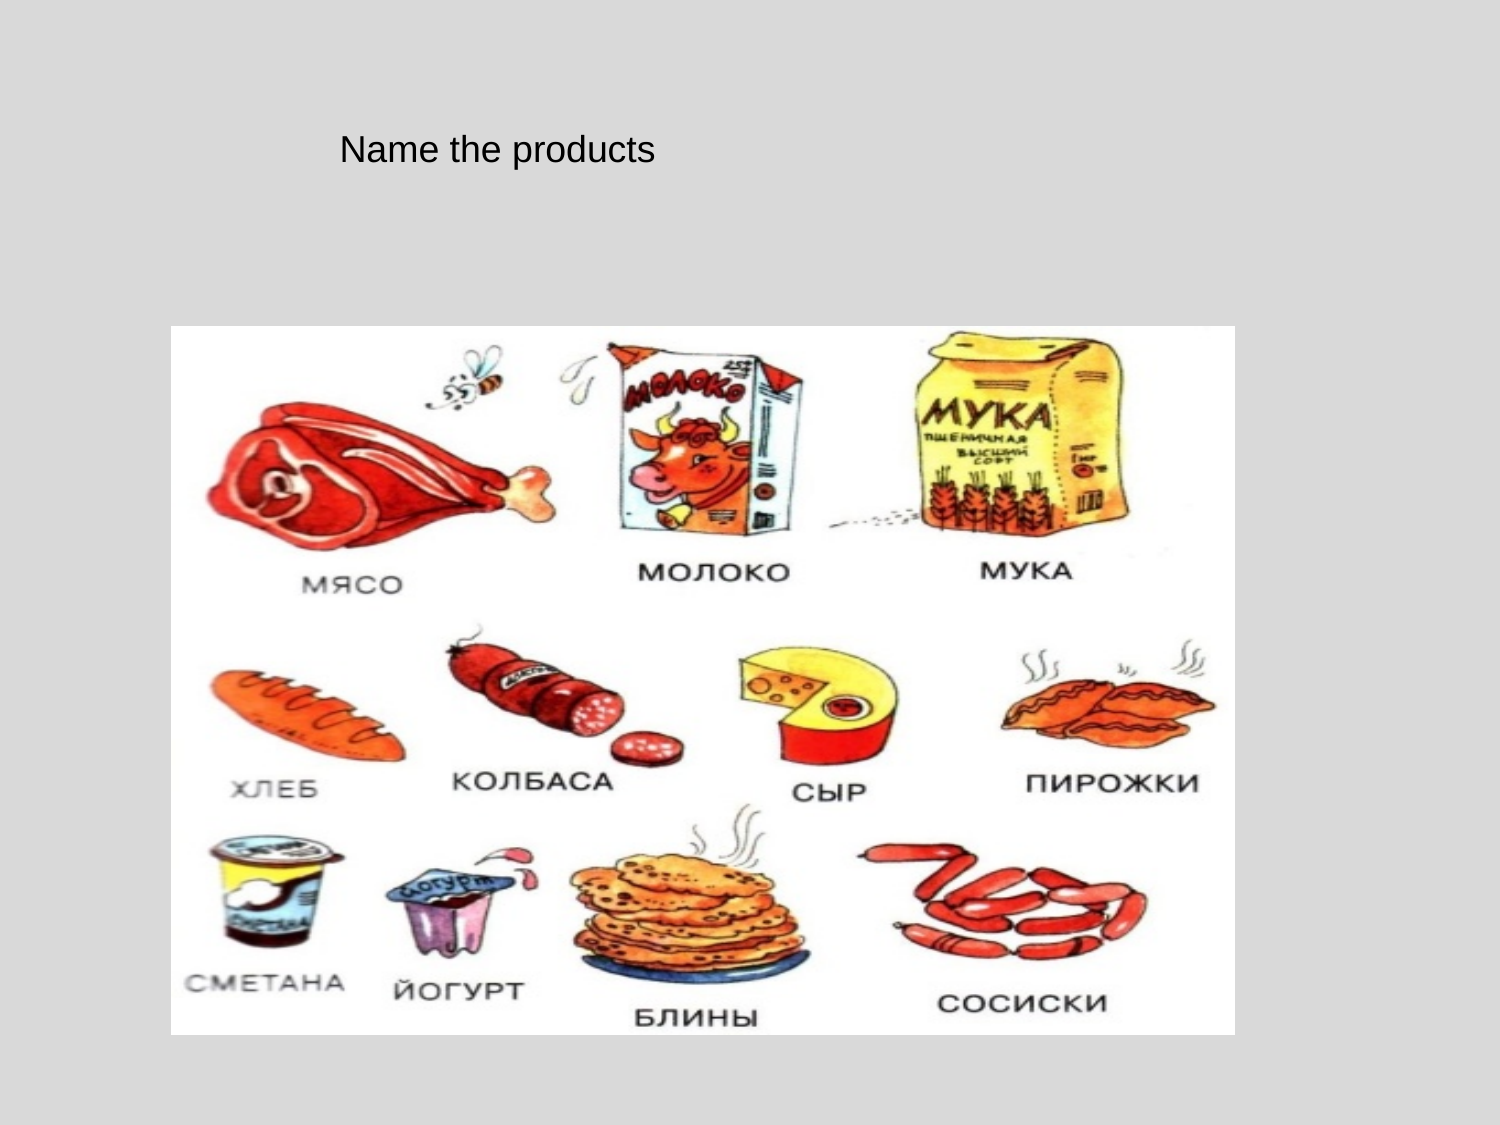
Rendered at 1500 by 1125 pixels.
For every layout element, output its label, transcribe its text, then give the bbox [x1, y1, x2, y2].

picture [170, 325, 1235, 1036]
text_box Name the products [324, 118, 671, 175]
